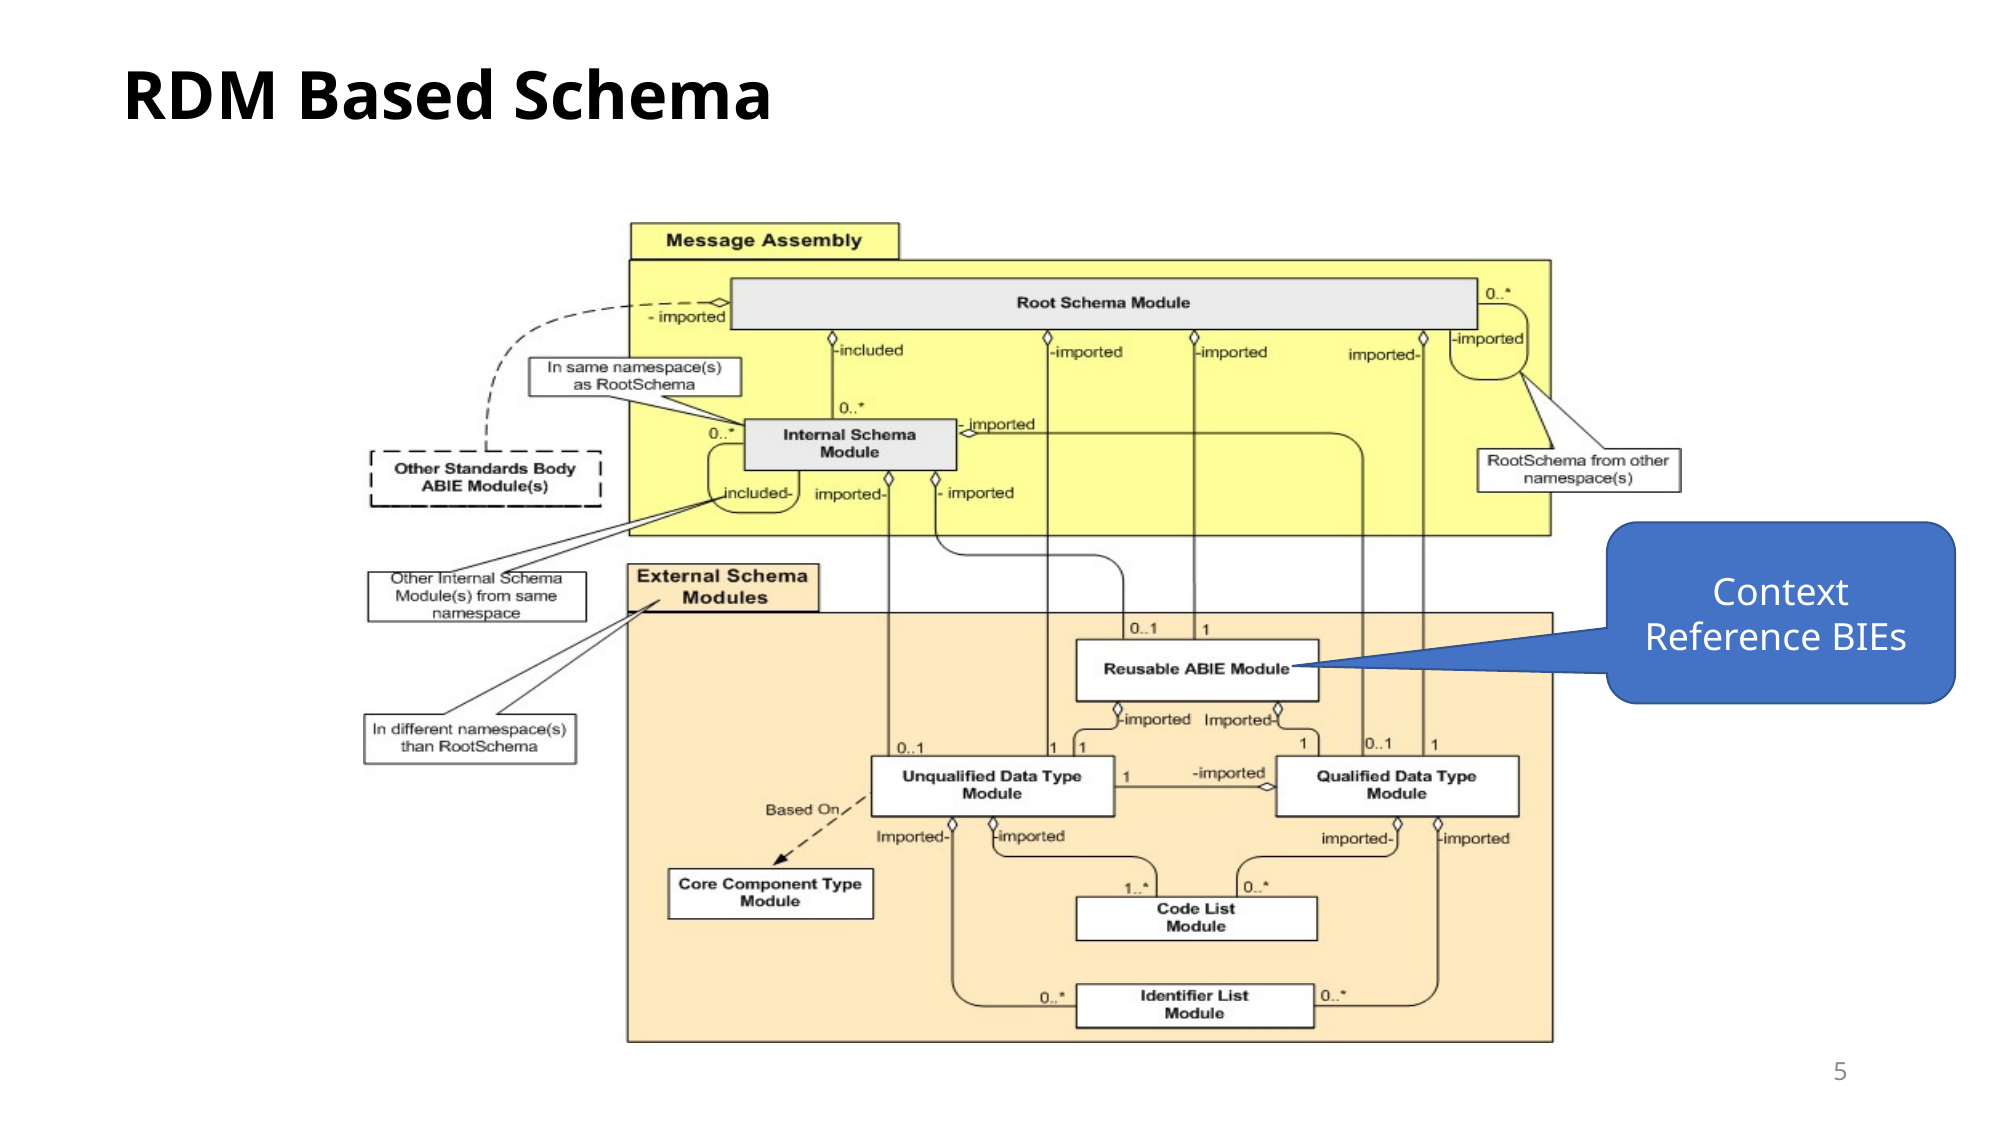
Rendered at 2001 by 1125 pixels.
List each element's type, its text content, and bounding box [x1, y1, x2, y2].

text_box Context Reference BIEs [1682, 521, 1957, 705]
picture [363, 222, 1682, 1043]
text_box RDM Based Schema [108, 45, 807, 141]
slide_number 5 [1412, 1042, 1863, 1103]
